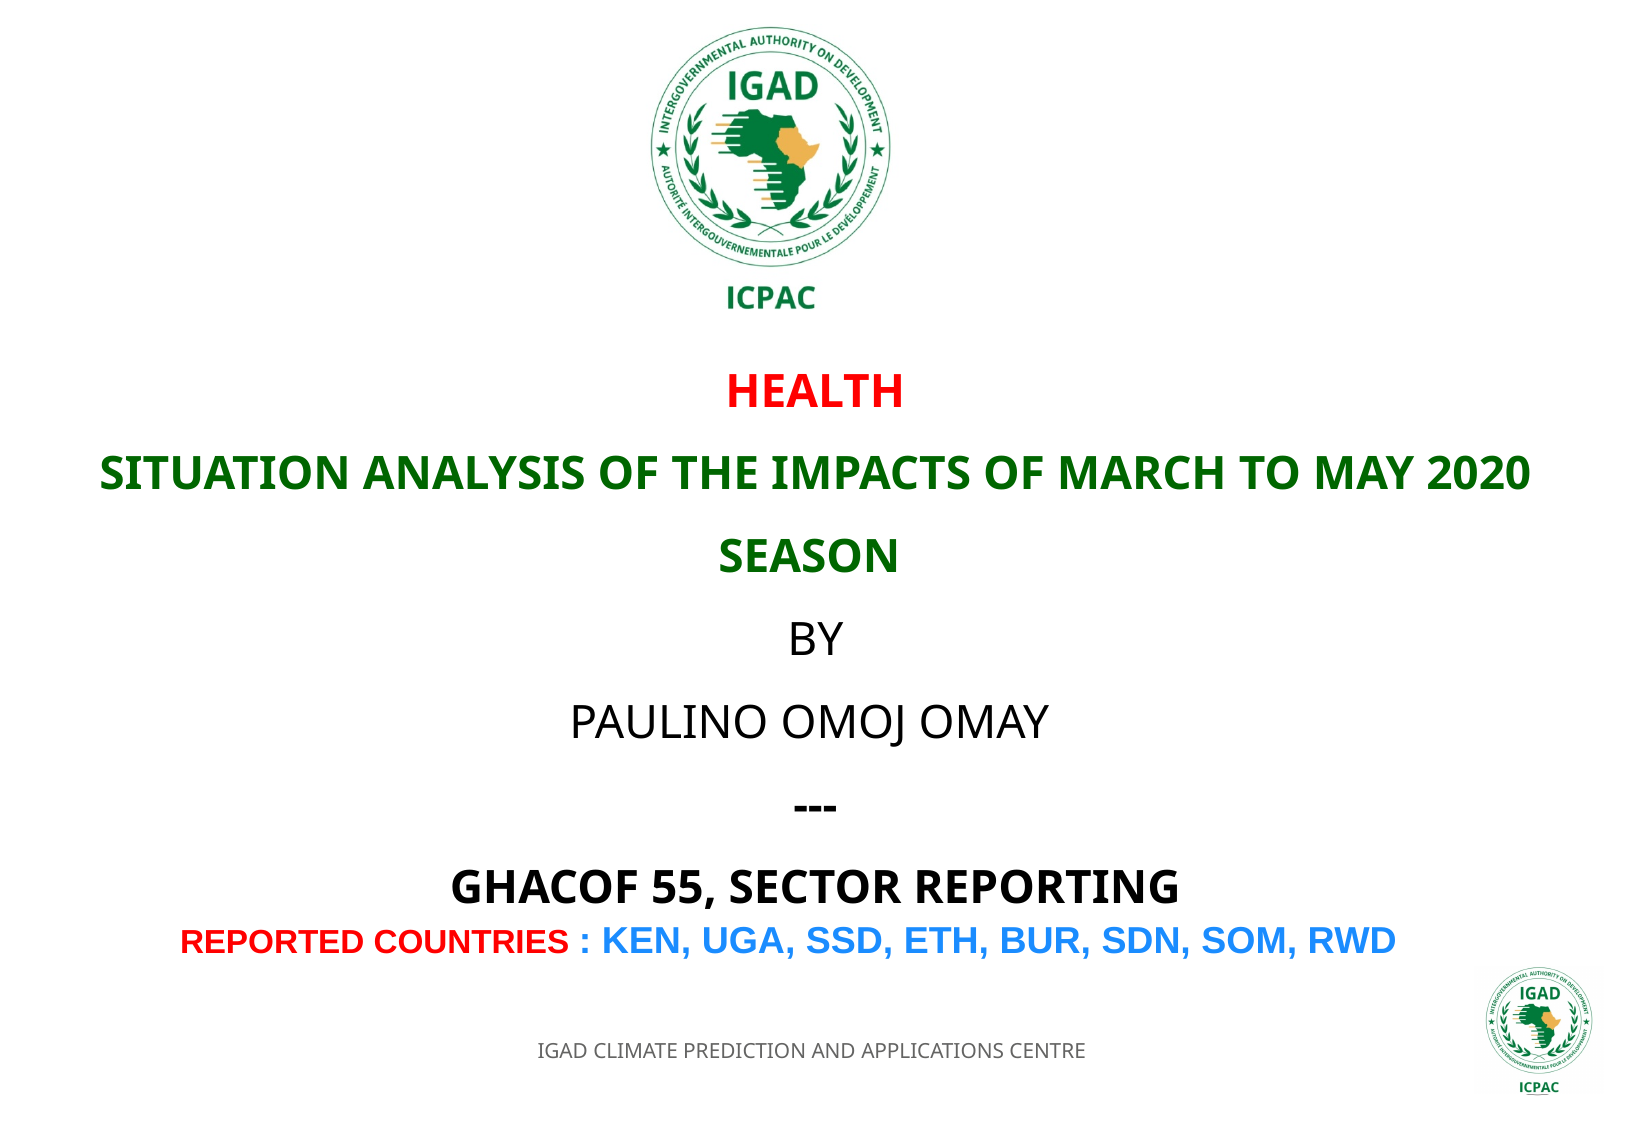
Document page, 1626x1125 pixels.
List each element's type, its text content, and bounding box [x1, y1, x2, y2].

picture [624, 24, 917, 313]
footer IGAD CLIMATE PREDICTION AND APPLICATIONS CENTRE [389, 1031, 1235, 1094]
text_box Reported countries : Ken, UGA, SSD, ETH, BUR, SDN, SOM, RWD [103, 908, 1475, 979]
title Health situation analysis of the impacts of March to May 2020 season by Paulino omoj omay --- ghacof 55, Sector reporting [68, 326, 1563, 927]
picture [1473, 965, 1605, 1101]
